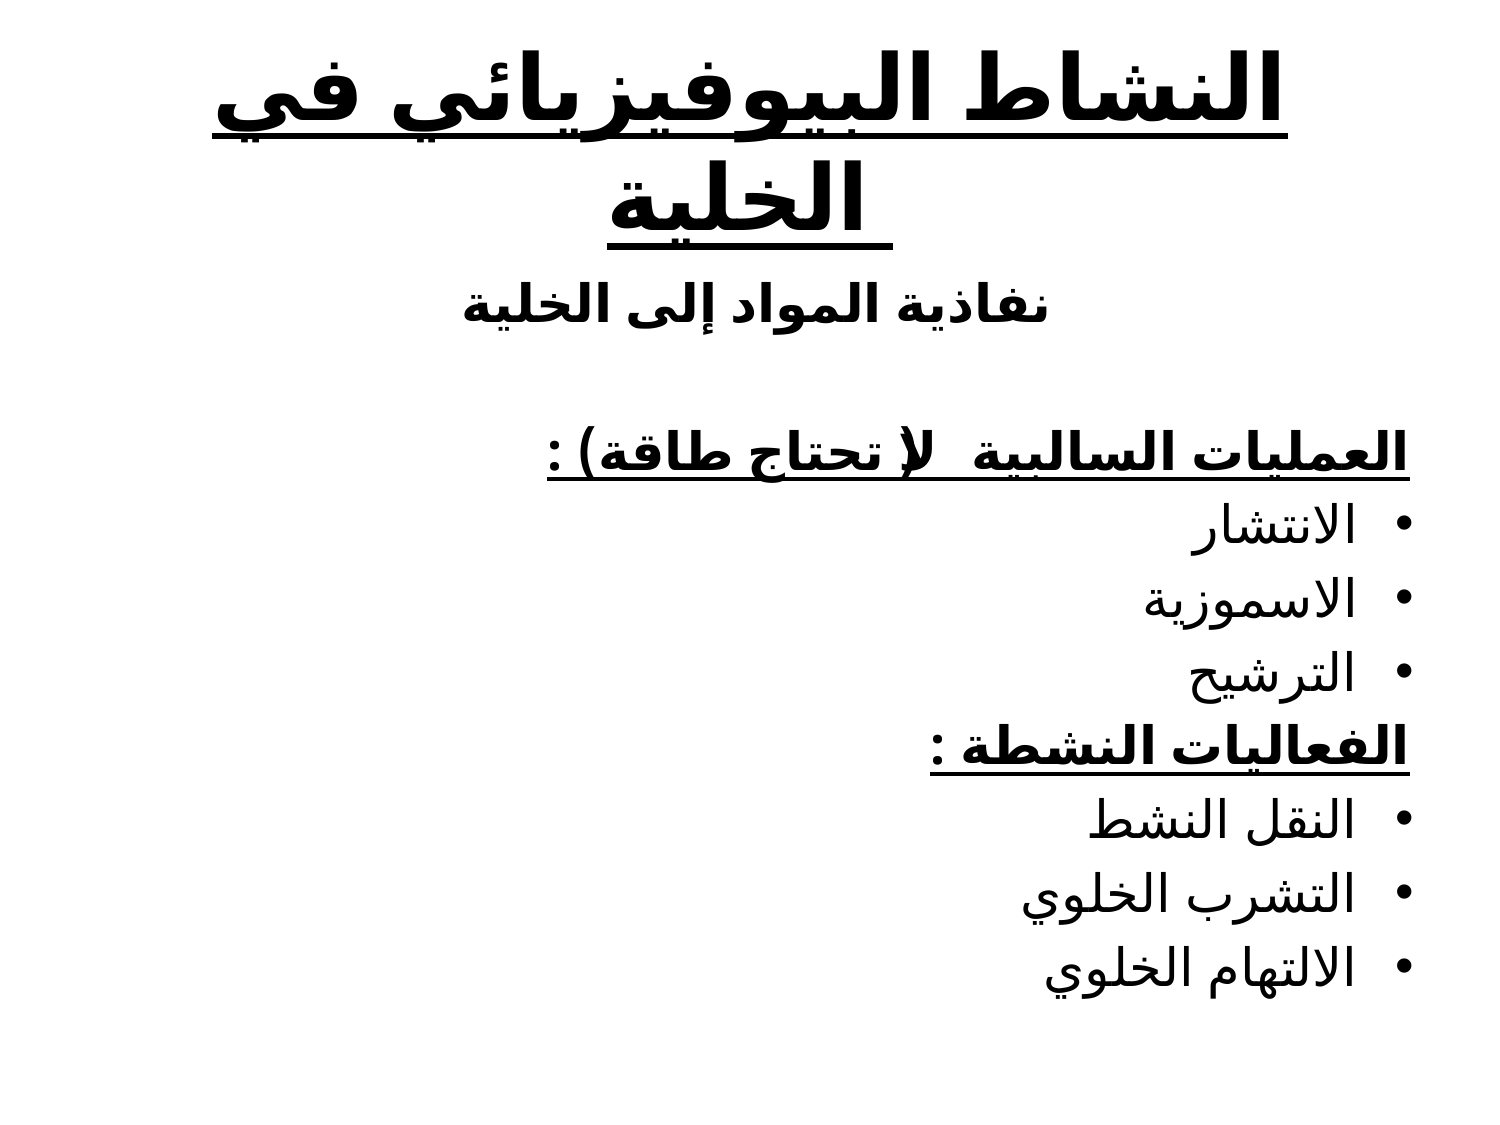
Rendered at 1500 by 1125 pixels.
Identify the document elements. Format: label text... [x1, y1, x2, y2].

list نفاذية المواد إلى الخلية العمليات السالبية (لا تحتاج طاقة) : الانتشار الاسموزية الترشيح الفعاليات النشطة : النقل النشط التشرب الخلوي الالتهام الخلوي [75, 262, 1425, 1005]
title النشاط البيوفيزيائي في الخلية [75, 45, 1425, 233]
